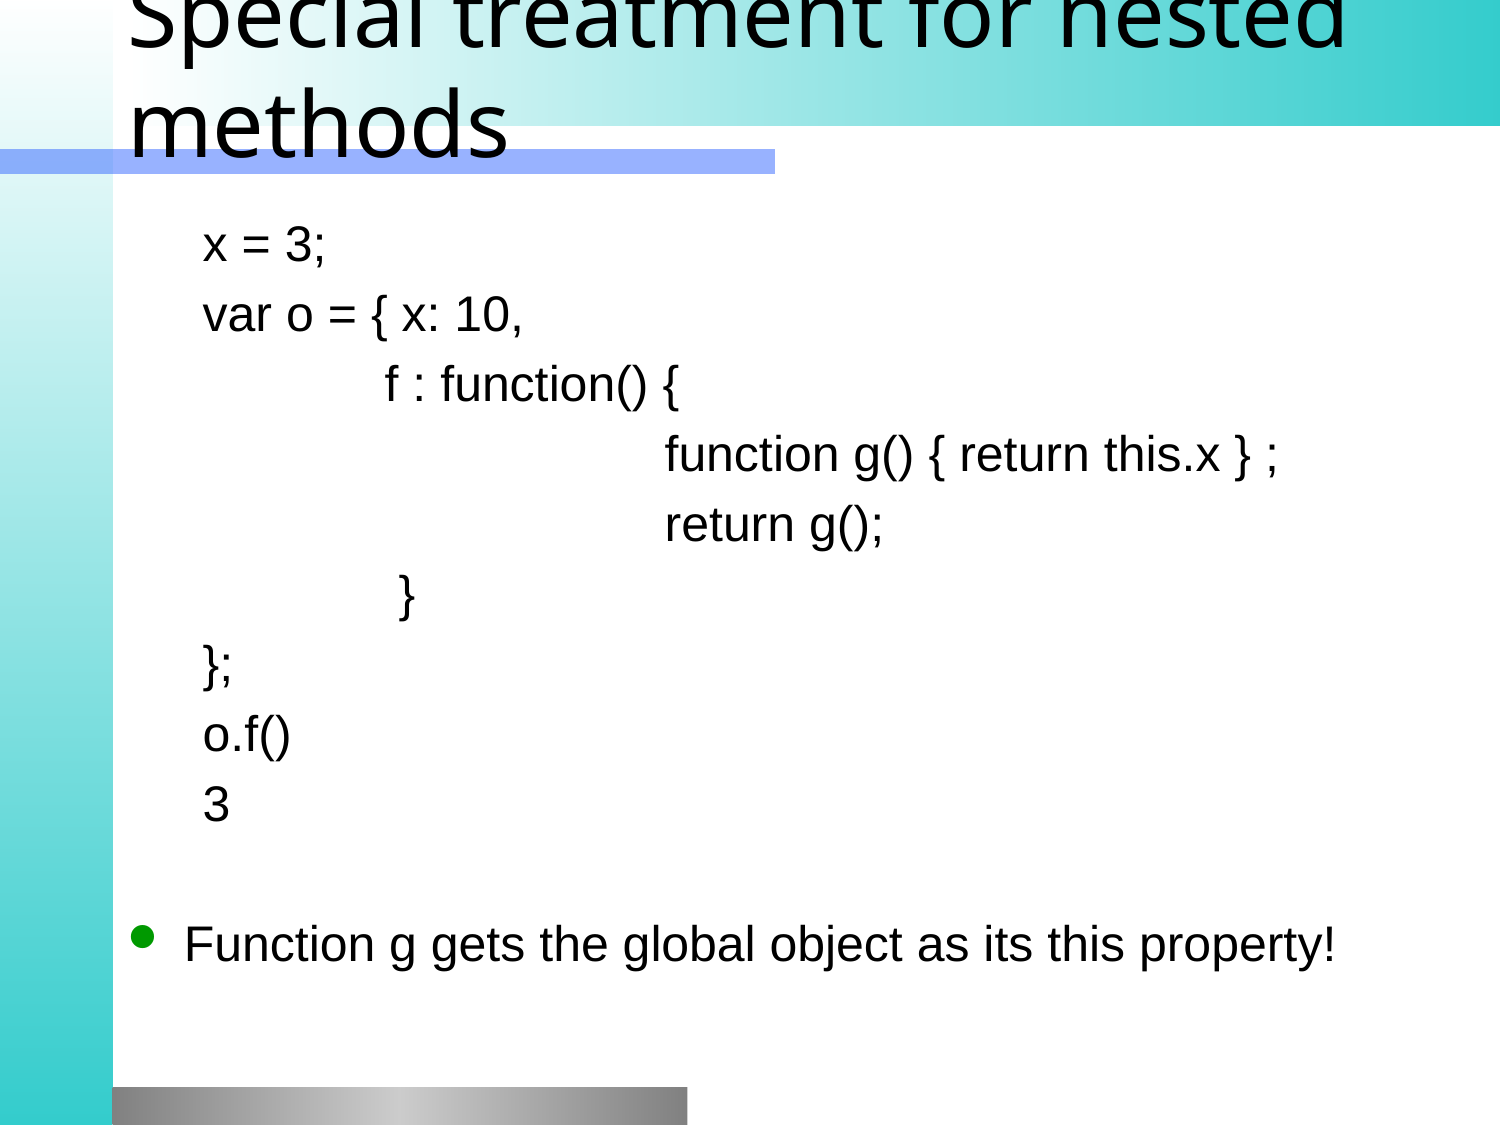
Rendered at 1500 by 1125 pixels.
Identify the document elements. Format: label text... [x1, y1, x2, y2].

title Special treatment for nested methods [111, 3, 1463, 129]
list x = 3; var o = { x: 10, f : function() { function g() { return this.x } ; return g(); } }; o.f() 3 Function g gets the global object as its this property! [112, 203, 1500, 1073]
